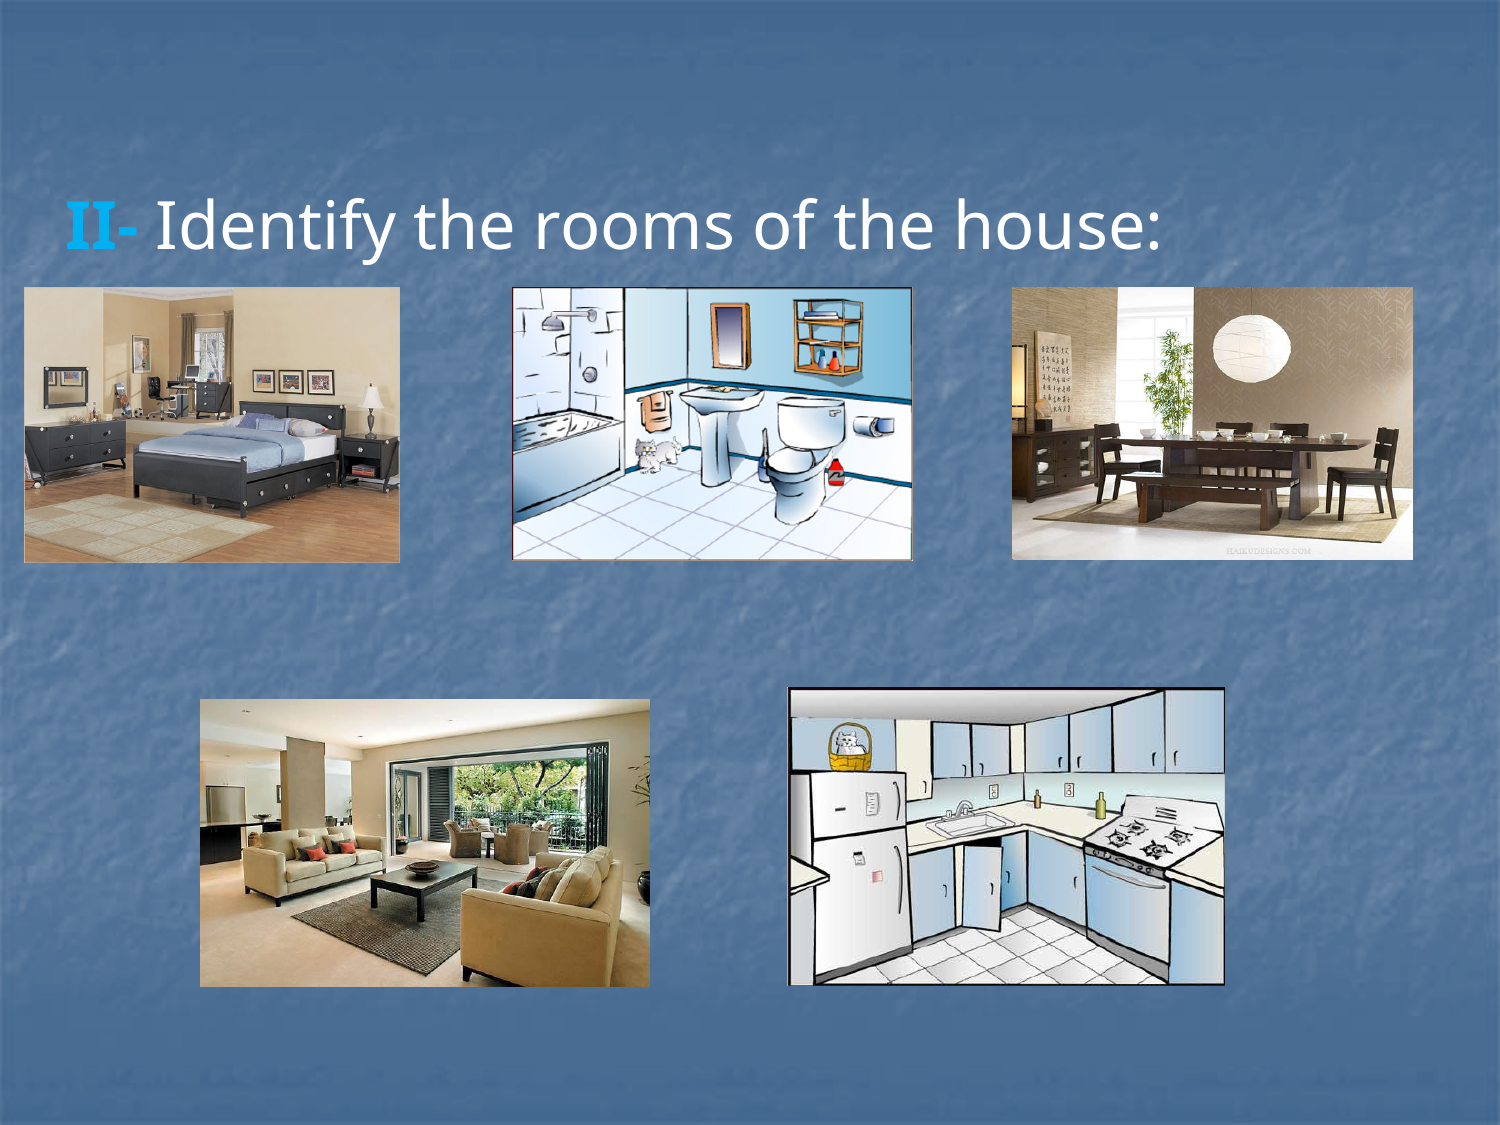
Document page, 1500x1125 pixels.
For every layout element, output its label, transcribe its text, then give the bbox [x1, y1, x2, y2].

picture [24, 287, 401, 563]
picture [512, 287, 913, 561]
list II- Identify the rooms of the house: [50, 174, 1463, 850]
picture [199, 699, 651, 987]
picture [1012, 287, 1413, 560]
picture [787, 687, 1226, 987]
